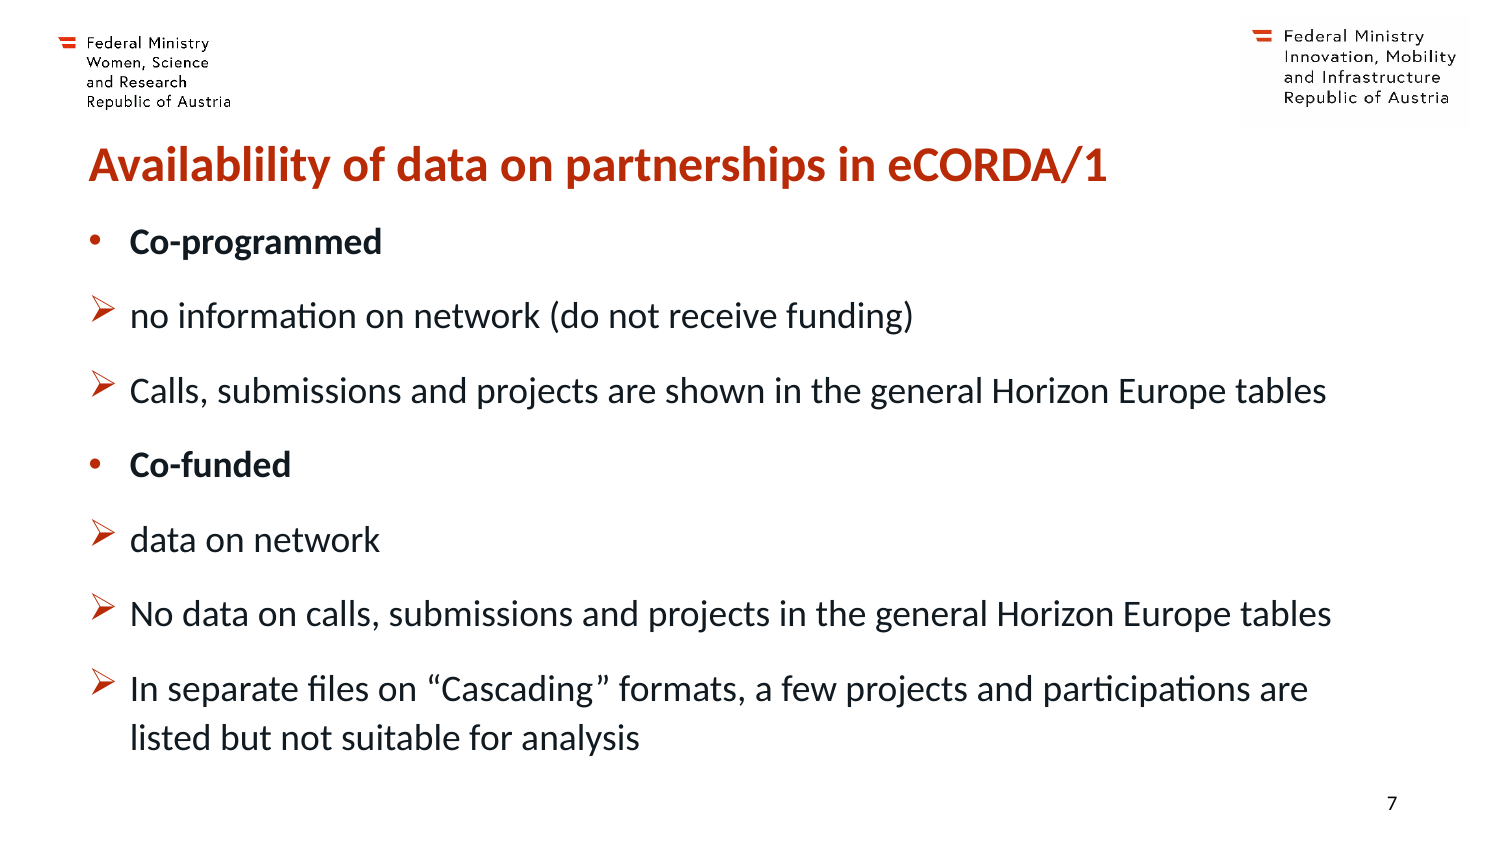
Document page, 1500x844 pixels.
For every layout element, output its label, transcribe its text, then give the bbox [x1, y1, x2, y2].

title Availablility of data on partnerships in eCORDA/1 [88, 129, 1398, 201]
picture [58, 33, 325, 116]
list Co-programmed no information on network (do not receive funding) Calls, submissions and projects are shown in the general Horizon Europe tables Co-funded data on network No data on calls, submissions and projects in the general Horizon Europe tables In separate files on “Cascading” formats, a few projects and participations are listed but not suitable for analysis [88, 212, 1398, 768]
picture [1239, 14, 1469, 130]
slide_number 7 [1239, 785, 1398, 819]
